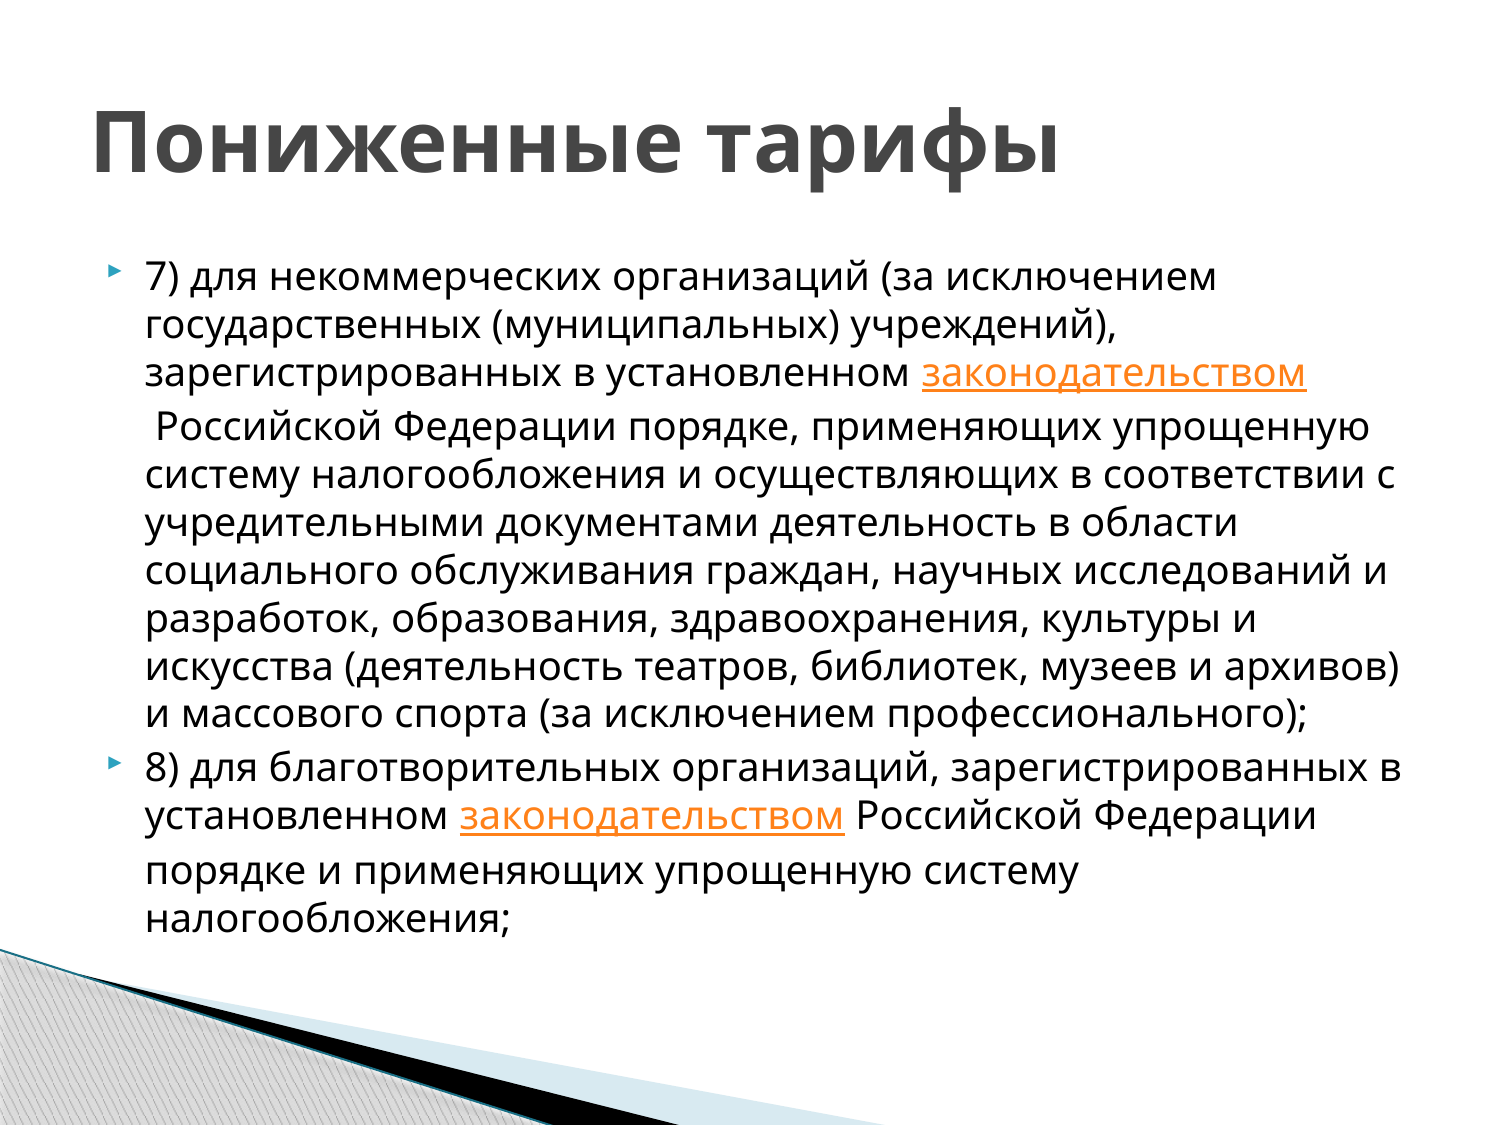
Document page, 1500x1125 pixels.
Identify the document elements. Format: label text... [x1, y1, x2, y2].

list 7) для некоммерческих организаций (за исключением государственных (муниципальных) учреждений), зарегистрированных в установленном законодательством Российской Федерации порядке, применяющих упрощенную систему налогообложения и осуществляющих в соответствии с учредительными документами деятельность в области социального обслуживания граждан, научных исследований и разработок, образования, здравоохранения, культуры и искусства (деятельность театров, библиотек, музеев и архивов) и массового спорта (за исключением профессионального); 8) для благотворительных организаций, зарегистрированных в установленном законодательством Российской Федерации порядке и применяющих упрощенную систему налогообложения; [75, 243, 1425, 986]
title Пониженные тарифы [75, 45, 1425, 233]
